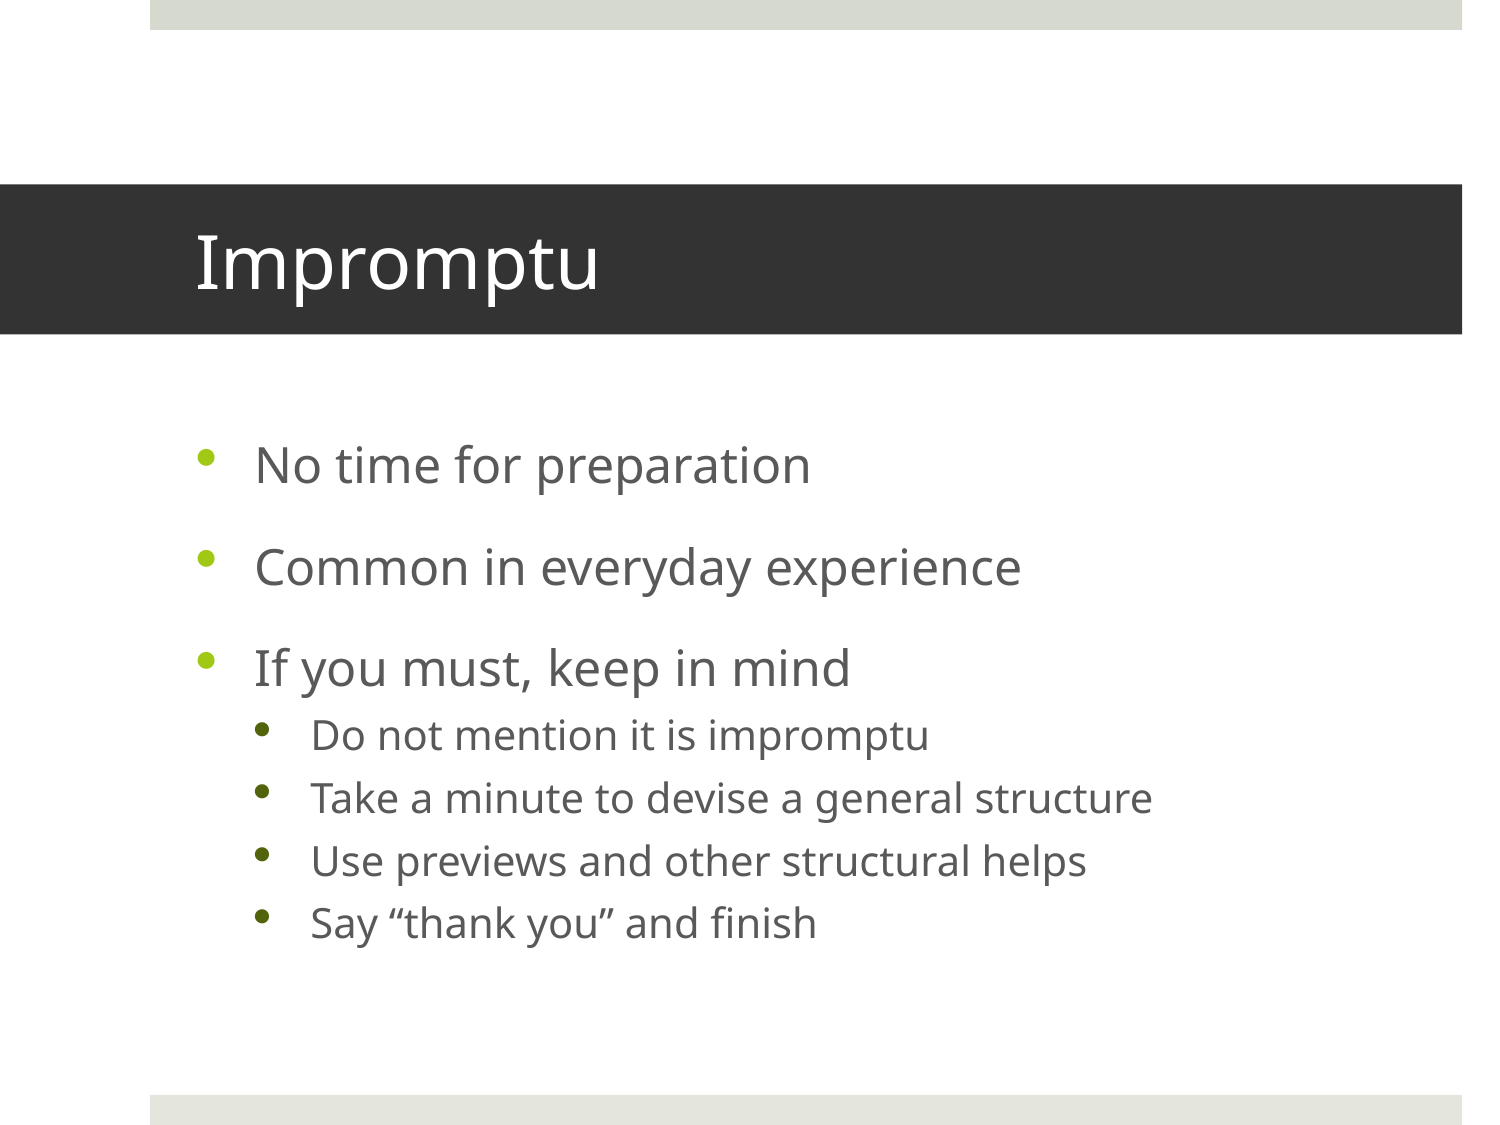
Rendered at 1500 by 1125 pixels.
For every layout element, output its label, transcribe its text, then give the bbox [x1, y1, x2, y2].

title Impromptu [0, 184, 1463, 335]
list No time for preparation Common in everyday experience If you must, keep in mind Do not mention it is impromptu Take a minute to devise a general structure Use previews and other structural helps Say “thank you” and finish [182, 425, 1432, 1028]
